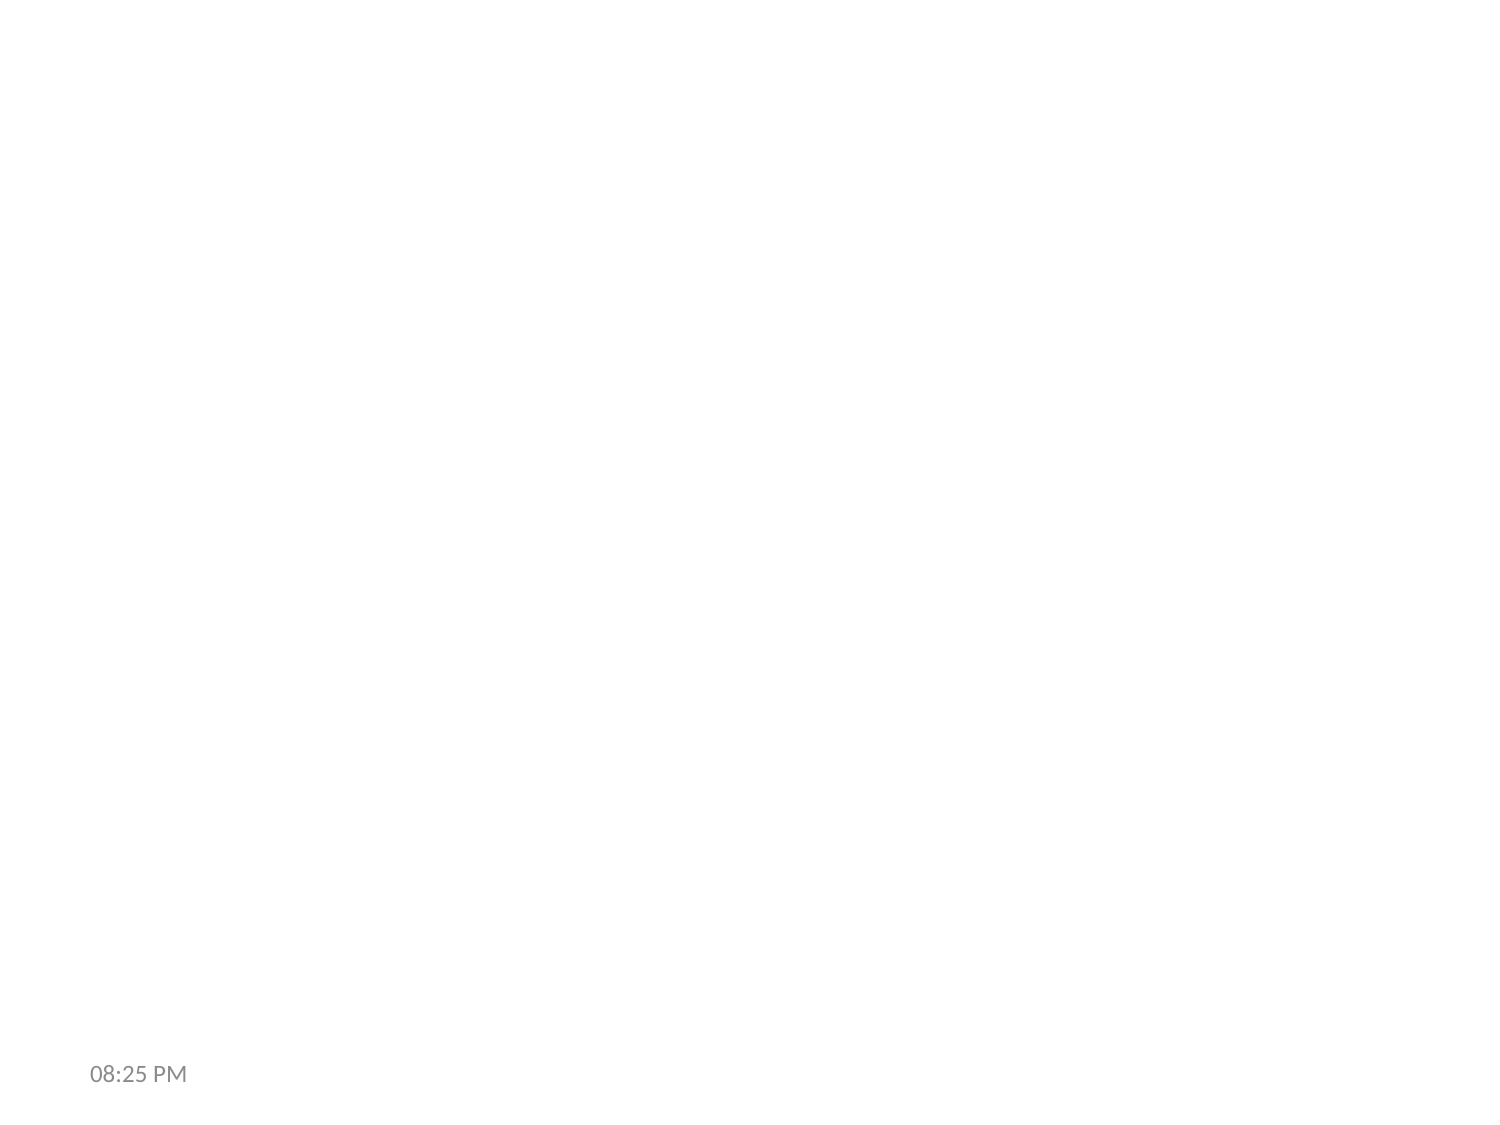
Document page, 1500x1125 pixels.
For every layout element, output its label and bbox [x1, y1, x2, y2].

slide_number [75, 1042, 425, 1103]
